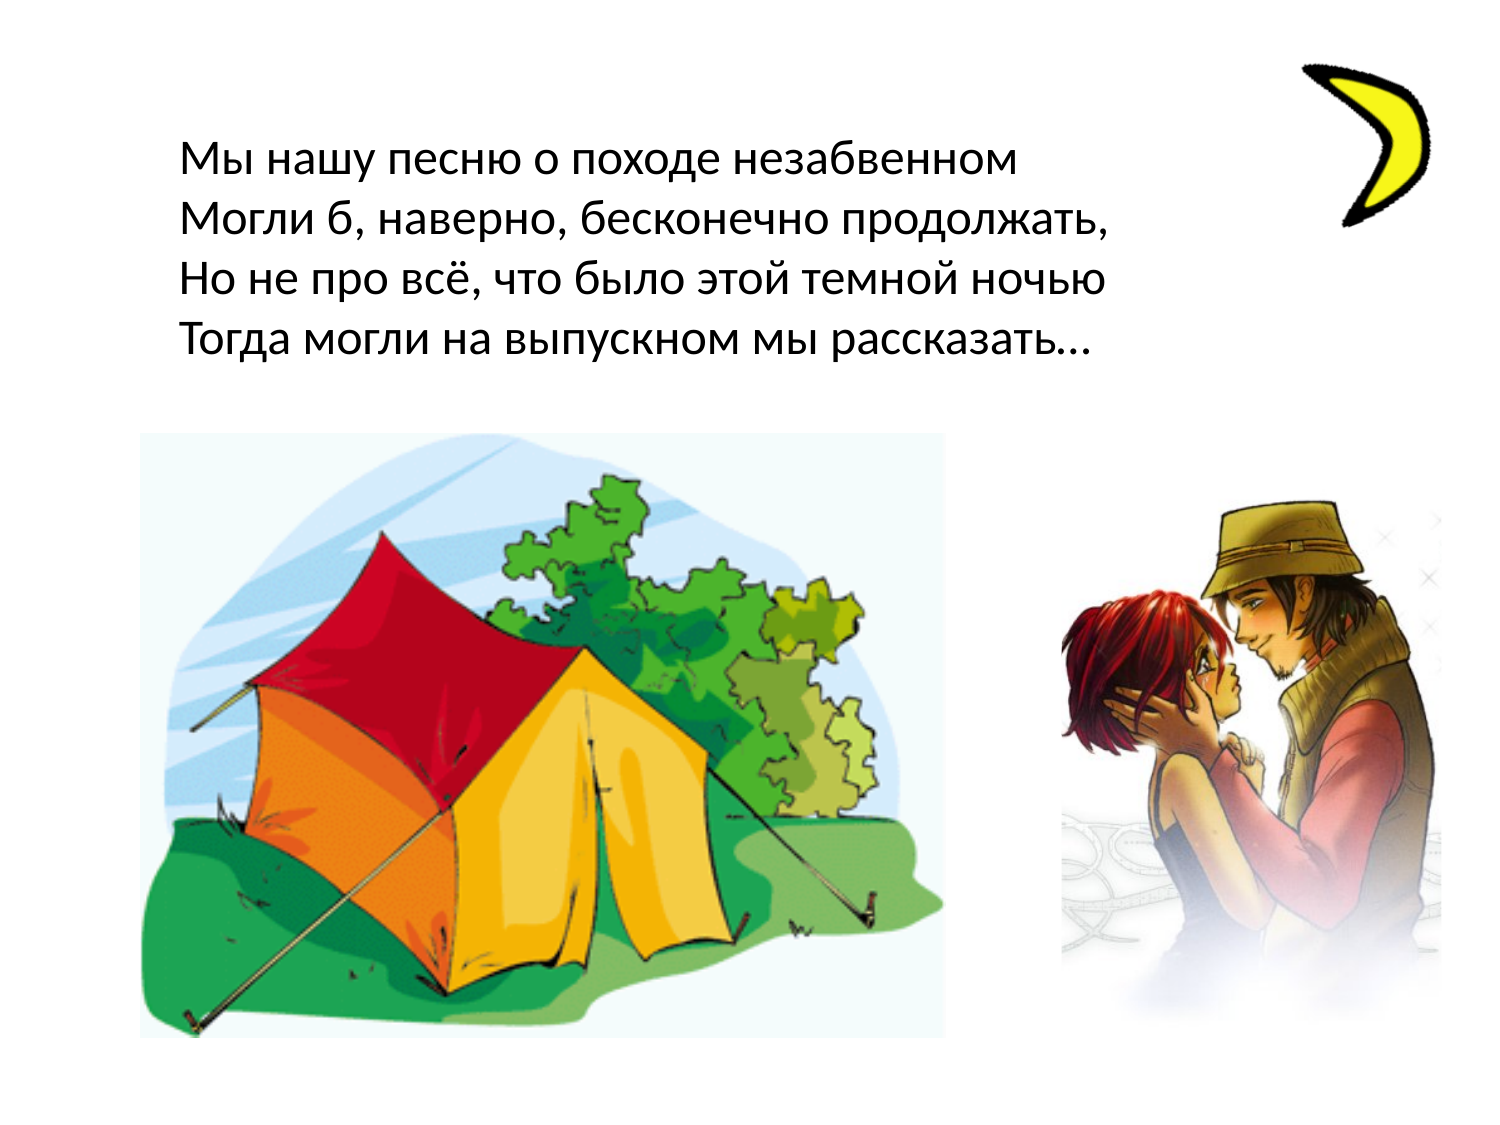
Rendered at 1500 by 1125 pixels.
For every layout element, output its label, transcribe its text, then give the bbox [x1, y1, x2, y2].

picture [1061, 480, 1442, 1044]
text_box Мы нашу песню о походе незабвенном Могли б, наверно, бесконечно продолжать, Но не про всё, что было этой темной ночью Тогда могли на выпускном мы рассказать… [163, 117, 1278, 372]
picture [140, 433, 946, 1038]
picture [1259, 2, 1500, 298]
